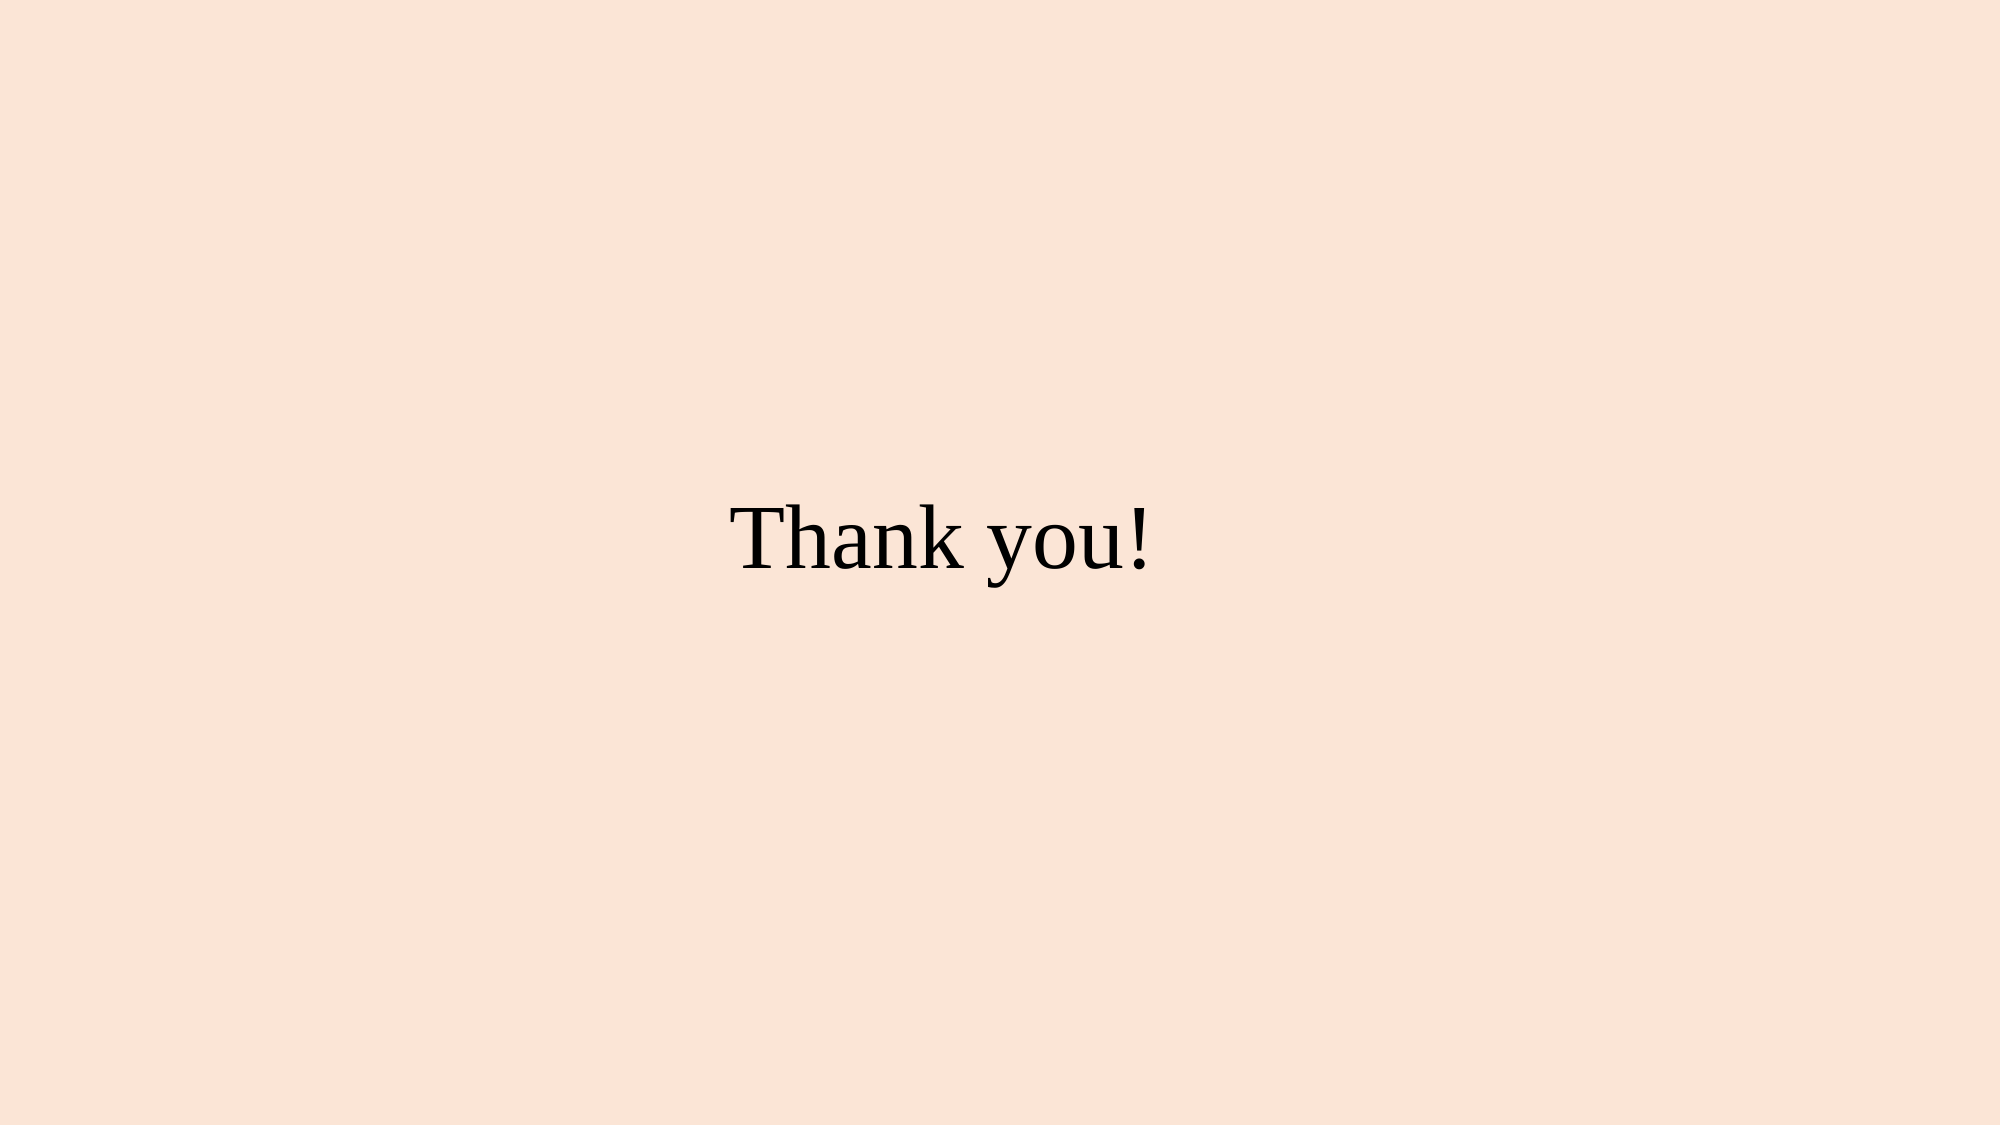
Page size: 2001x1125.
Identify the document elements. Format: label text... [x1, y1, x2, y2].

title Thank you! [714, 430, 2000, 648]
